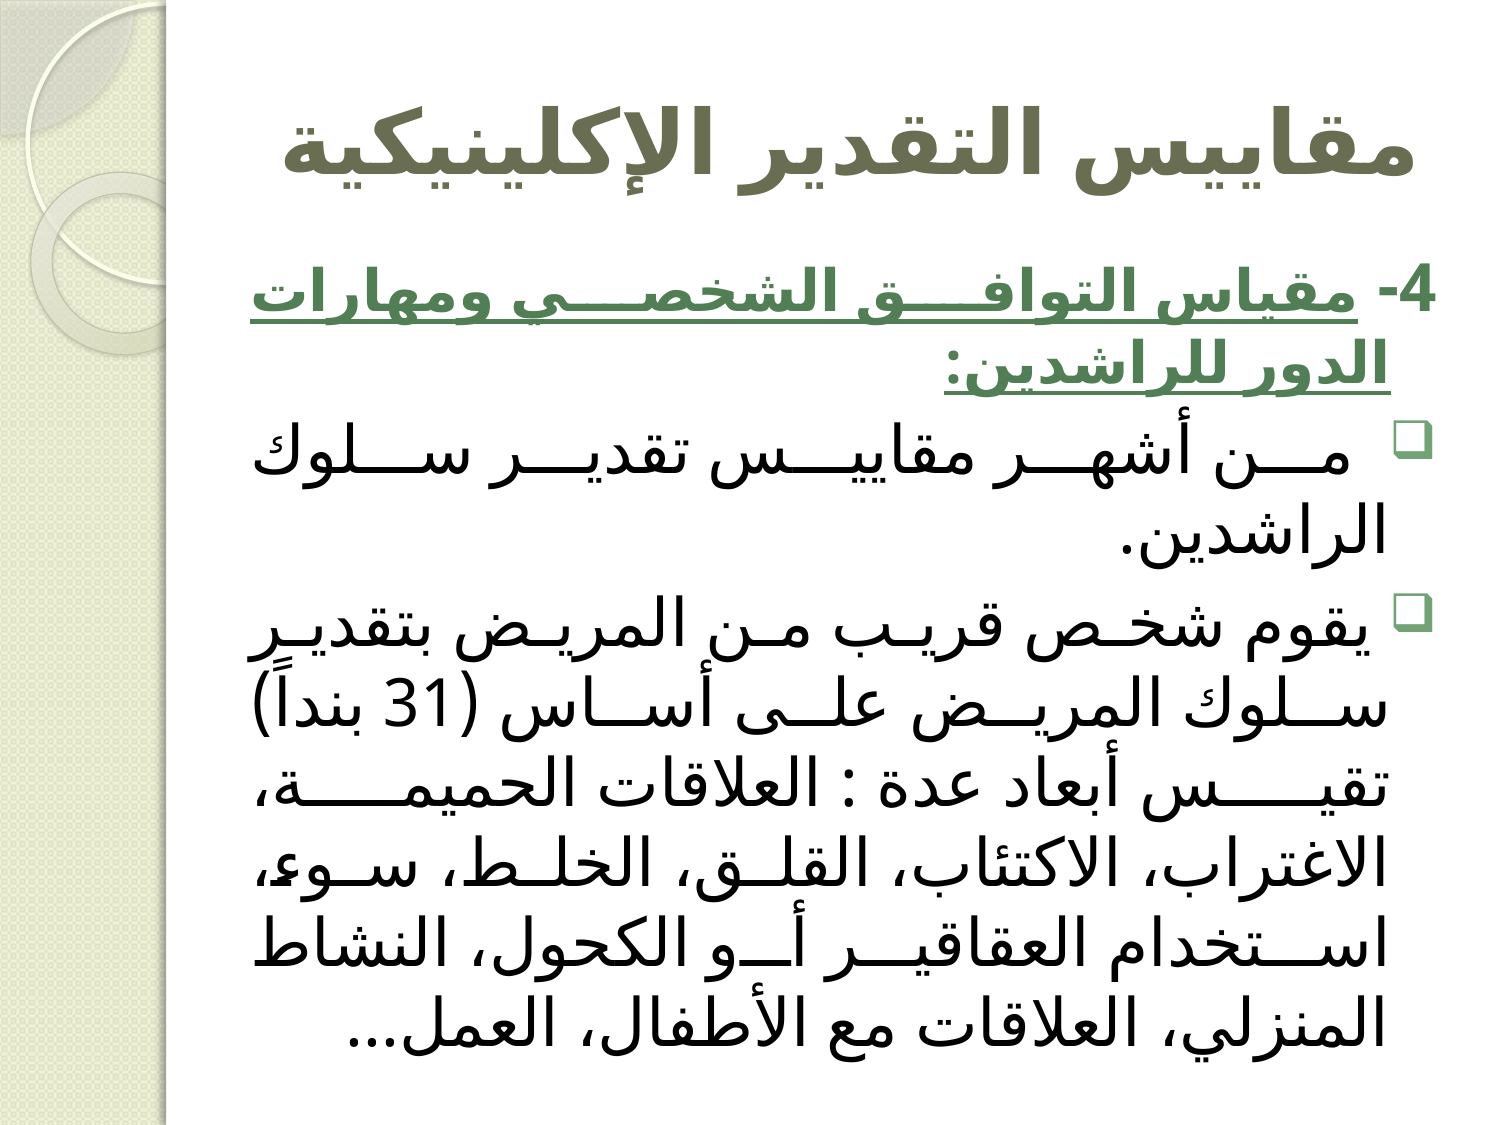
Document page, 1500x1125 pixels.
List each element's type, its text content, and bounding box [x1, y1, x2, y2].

title مقاييس التقدير الإكلينيكية [235, 45, 1466, 233]
list 4- مقياس التوافق الشخصي ومهارات الدور للراشدين: من أشهر مقاييس تقدير سلوك الراشدين. يقوم شخص قريب من المريض بتقدير سلوك المريض على أساس (31 بنداً) تقيس أبعاد عدة : العلاقات الحميمة، الاغتراب، الاكتئاب، القلق، الخلط، سوء، استخدام العقاقير أو الكحول، النشاط المنزلي، العلاقات مع الأطفال، العمل... [235, 237, 1466, 1025]
